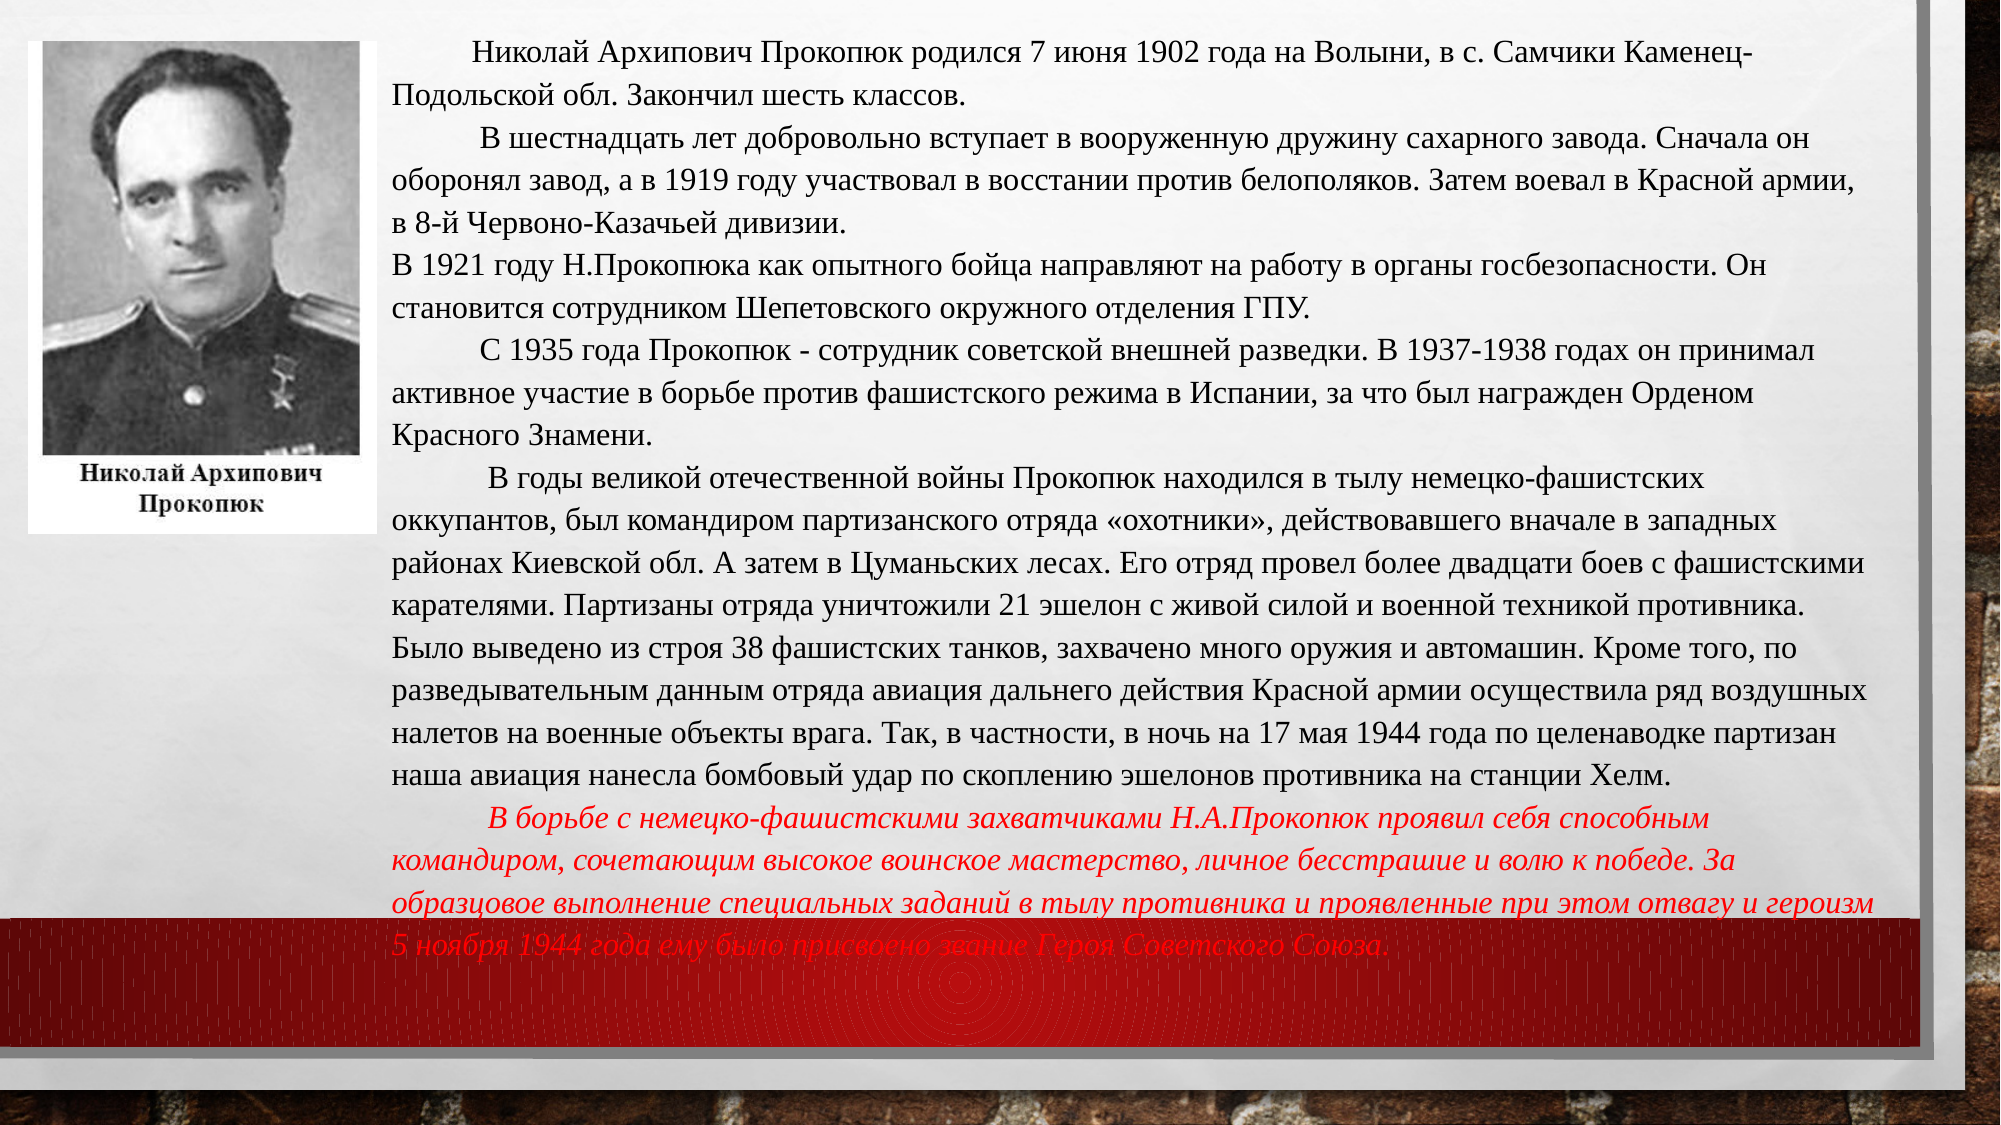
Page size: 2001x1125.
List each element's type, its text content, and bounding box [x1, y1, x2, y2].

picture [0, 0, 2000, 1125]
list Николай Архипович Прокопюк родился 7 июня 1902 года на Волыни, в с. Самчики Каменец-Подольской обл. Закончил шесть классов. В шестнадцать лет добровольно вступает в вооруженную дружину сахарного завода. Сначала он оборонял завод, а в 1919 году участвовал в восстании против белополяков. Затем воевал в Красной армии, в 8-й Червоно-Казачьей дивизии. В 1921 году Н.Прокопюка как опытного бойца направляют на работу в органы госбезопасности. Он становится сотрудником Шепетовского окружного отделения ГПУ. С 1935 года Прокопюк - сотрудник советской внешней разведки. В 1937-1938 годах он принимал активное участие в борьбе против фашистского режима в Испании, за что был награжден Орденом Красного Знамени. В годы великой отечественной войны Прокопюк находился в тылу немецко-фашистских оккупантов, был командиром партизанского отряда «охотники», действовавшего вначале в западных районах Киевской обл. А затем в Цуманьских лесах. Его отряд провел более двадцати боев с фашистскими карателями. Партизаны отряда уничтожили 21 эшелон с живой силой и военной техникой противника. Было выведено из строя 38 фашистских танков, захвачено много оружия и автомашин. Кроме того, по разведывательным данным отряда авиация дальнего действия Красной армии осуществила ряд воздушных налетов на военные объекты врага. Так, в частности, в ночь на 17 мая 1944 года по целенаводке партизан наша авиация нанесла бомбовый удар по скоплению эшелонов противника на станции Хелм. В борьбе с немецко-фашистскими захватчиками Н.А.Прокопюк проявил себя способным командиром, сочетающим высокое воинское мастерство, личное бесстрашие и волю к победе. За образцовое выполнение специальных заданий в тылу противника и проявленные при этом отвагу и героизм 5 ноября 1944 года ему было присвоено звание Героя Советского Союза. [376, 19, 1893, 1004]
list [27, 40, 377, 534]
